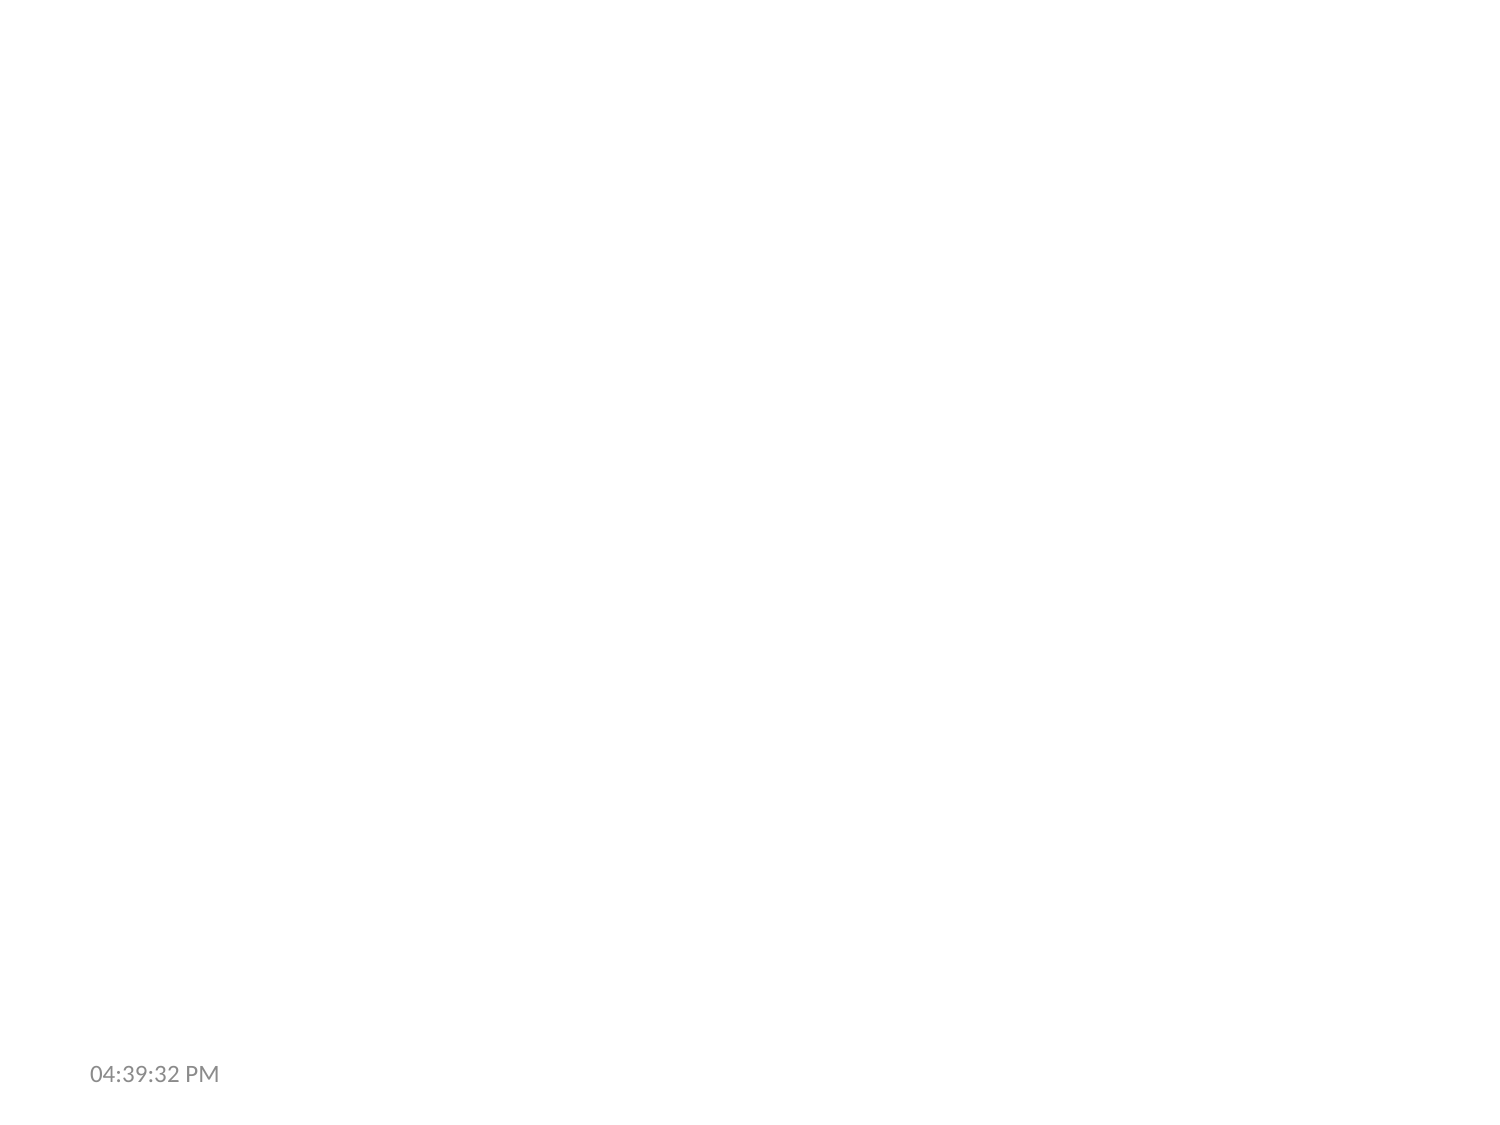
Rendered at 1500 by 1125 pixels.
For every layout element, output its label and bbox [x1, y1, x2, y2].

slide_number [75, 1042, 425, 1103]
